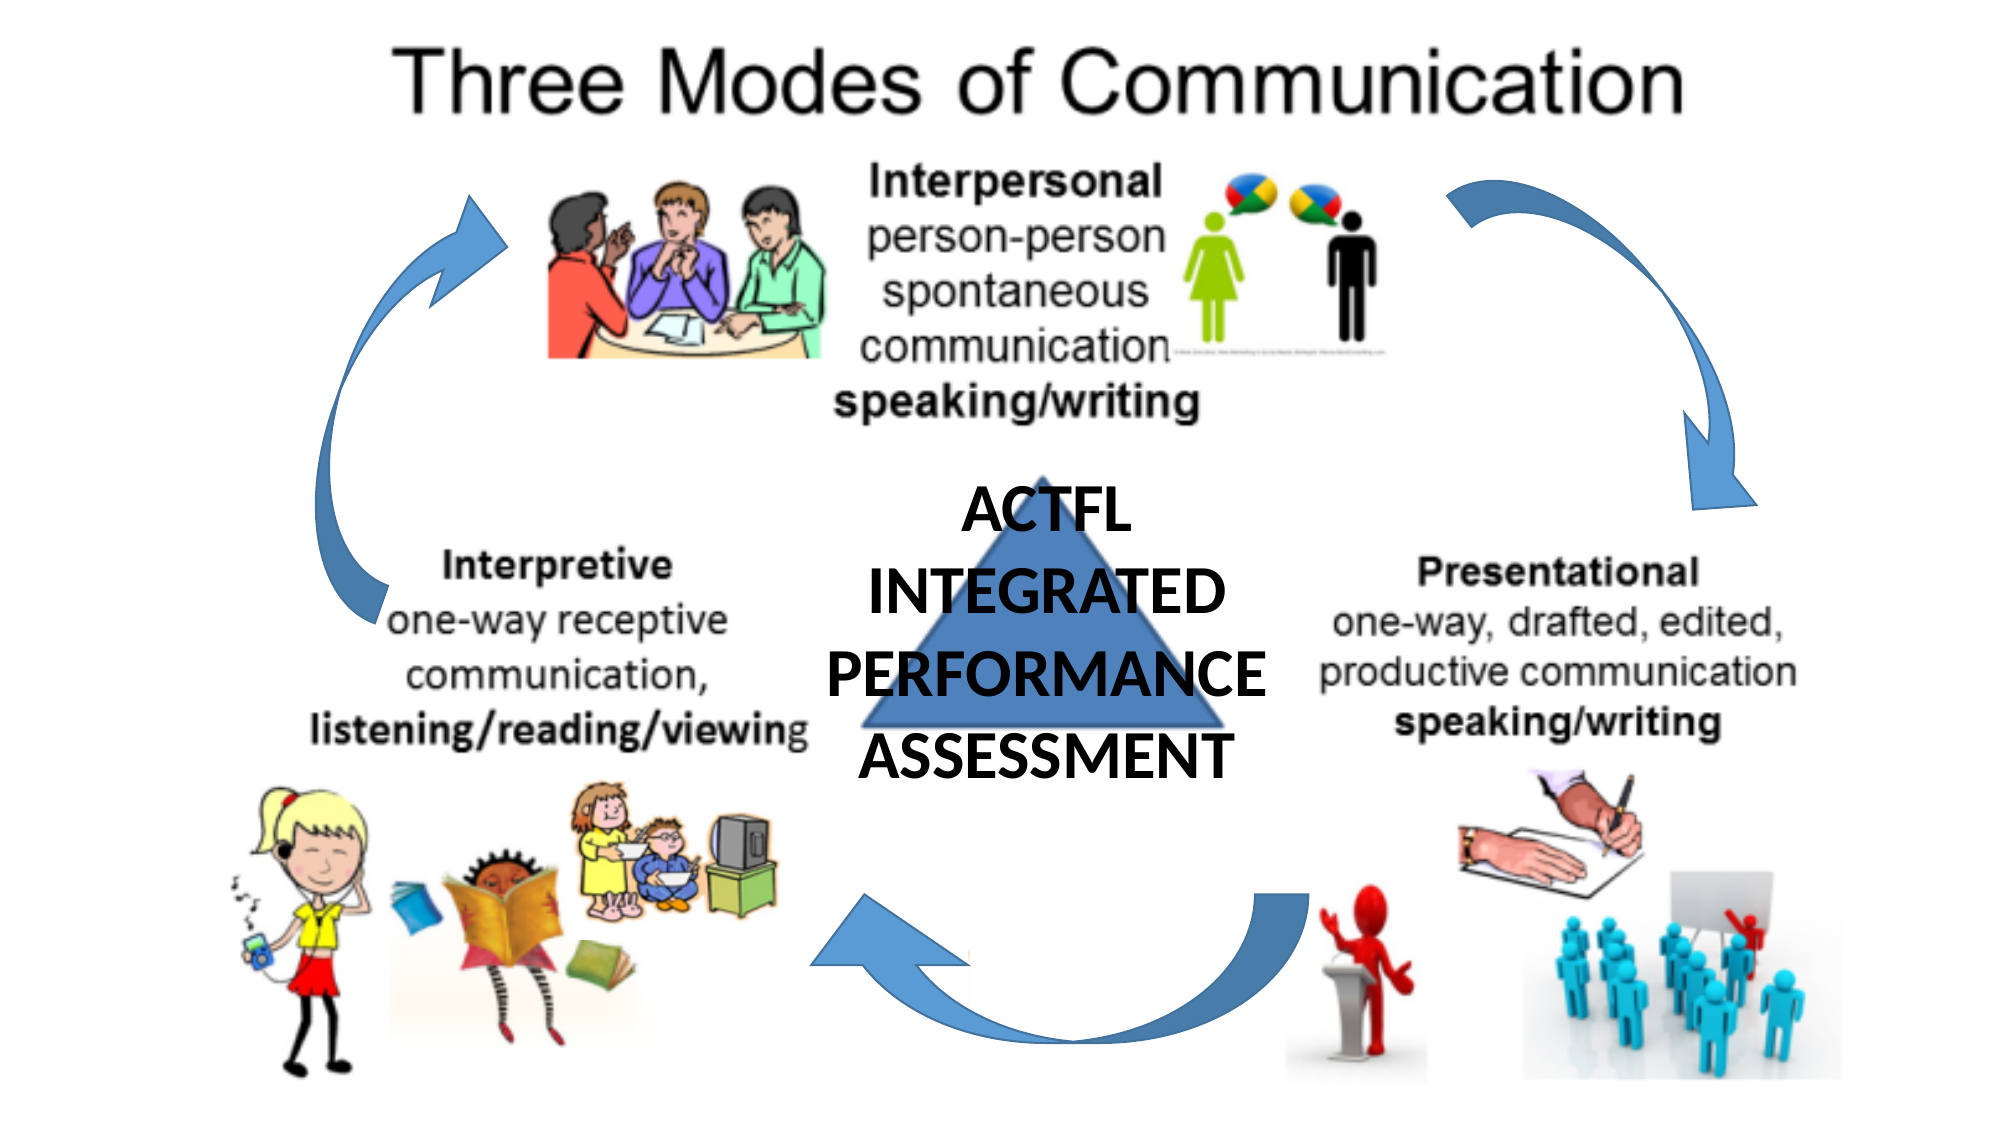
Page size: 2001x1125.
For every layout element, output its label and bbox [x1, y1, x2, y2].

picture [217, 23, 1868, 1125]
text_box [333, 117, 1667, 1007]
